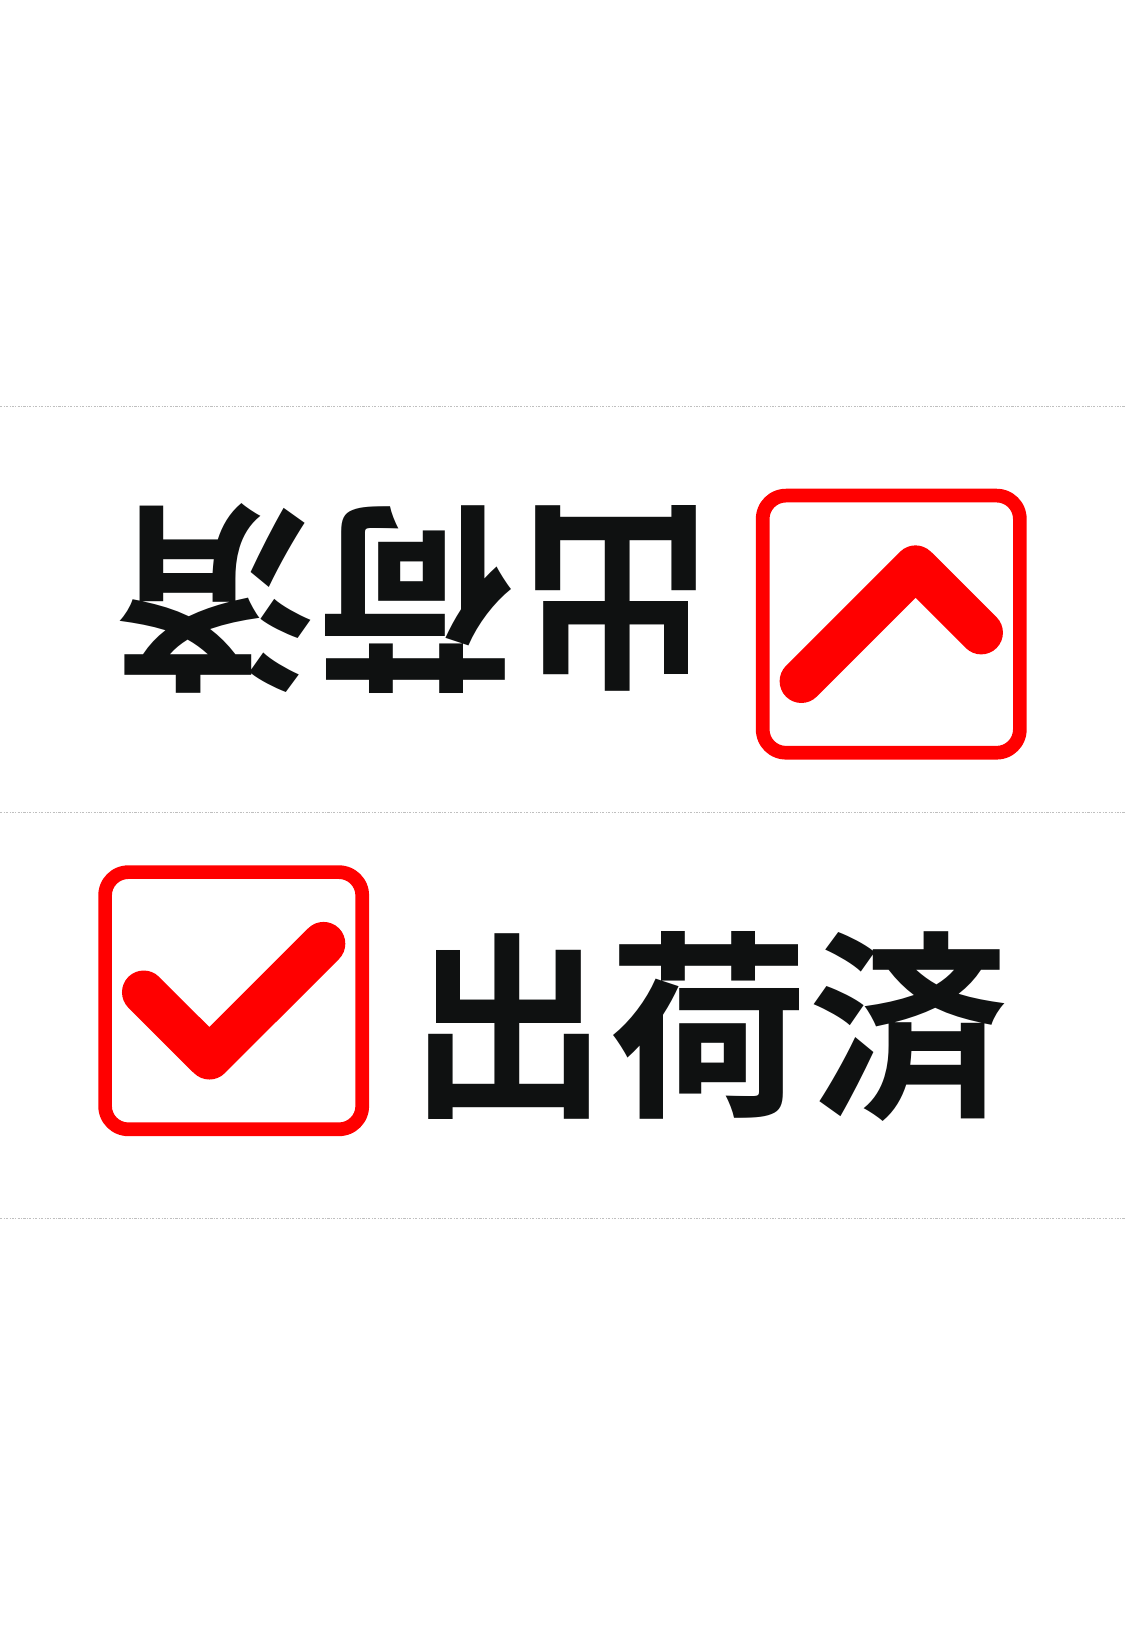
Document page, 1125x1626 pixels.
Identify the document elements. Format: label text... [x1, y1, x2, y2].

text_box [97, 864, 371, 1138]
text_box 出荷済 [101, 476, 732, 731]
text_box [754, 487, 1028, 761]
text_box 出荷済 [393, 894, 1024, 1149]
